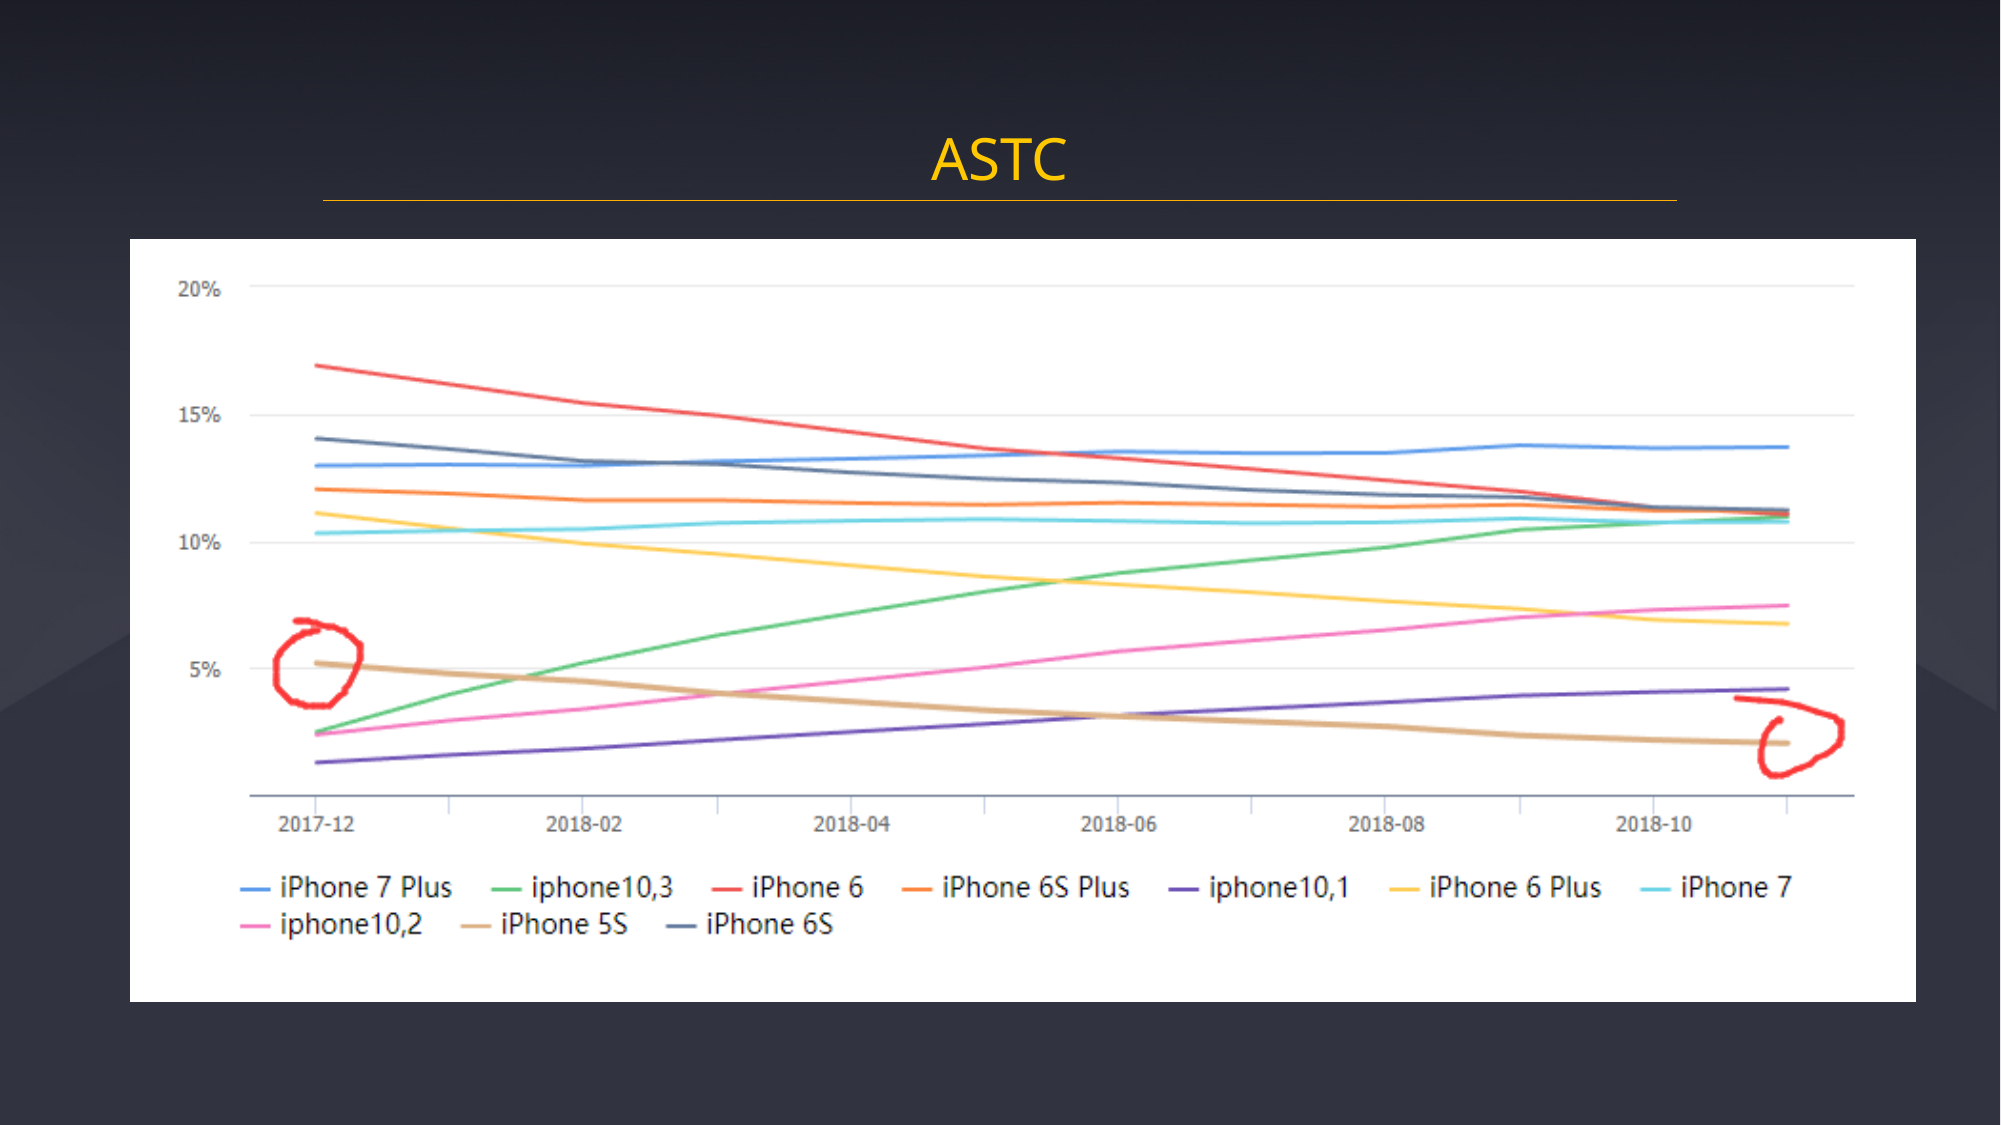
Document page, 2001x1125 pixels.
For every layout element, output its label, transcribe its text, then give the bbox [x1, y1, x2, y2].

picture [0, 0, 2001, 1125]
text_box ASTC [363, 114, 1637, 200]
